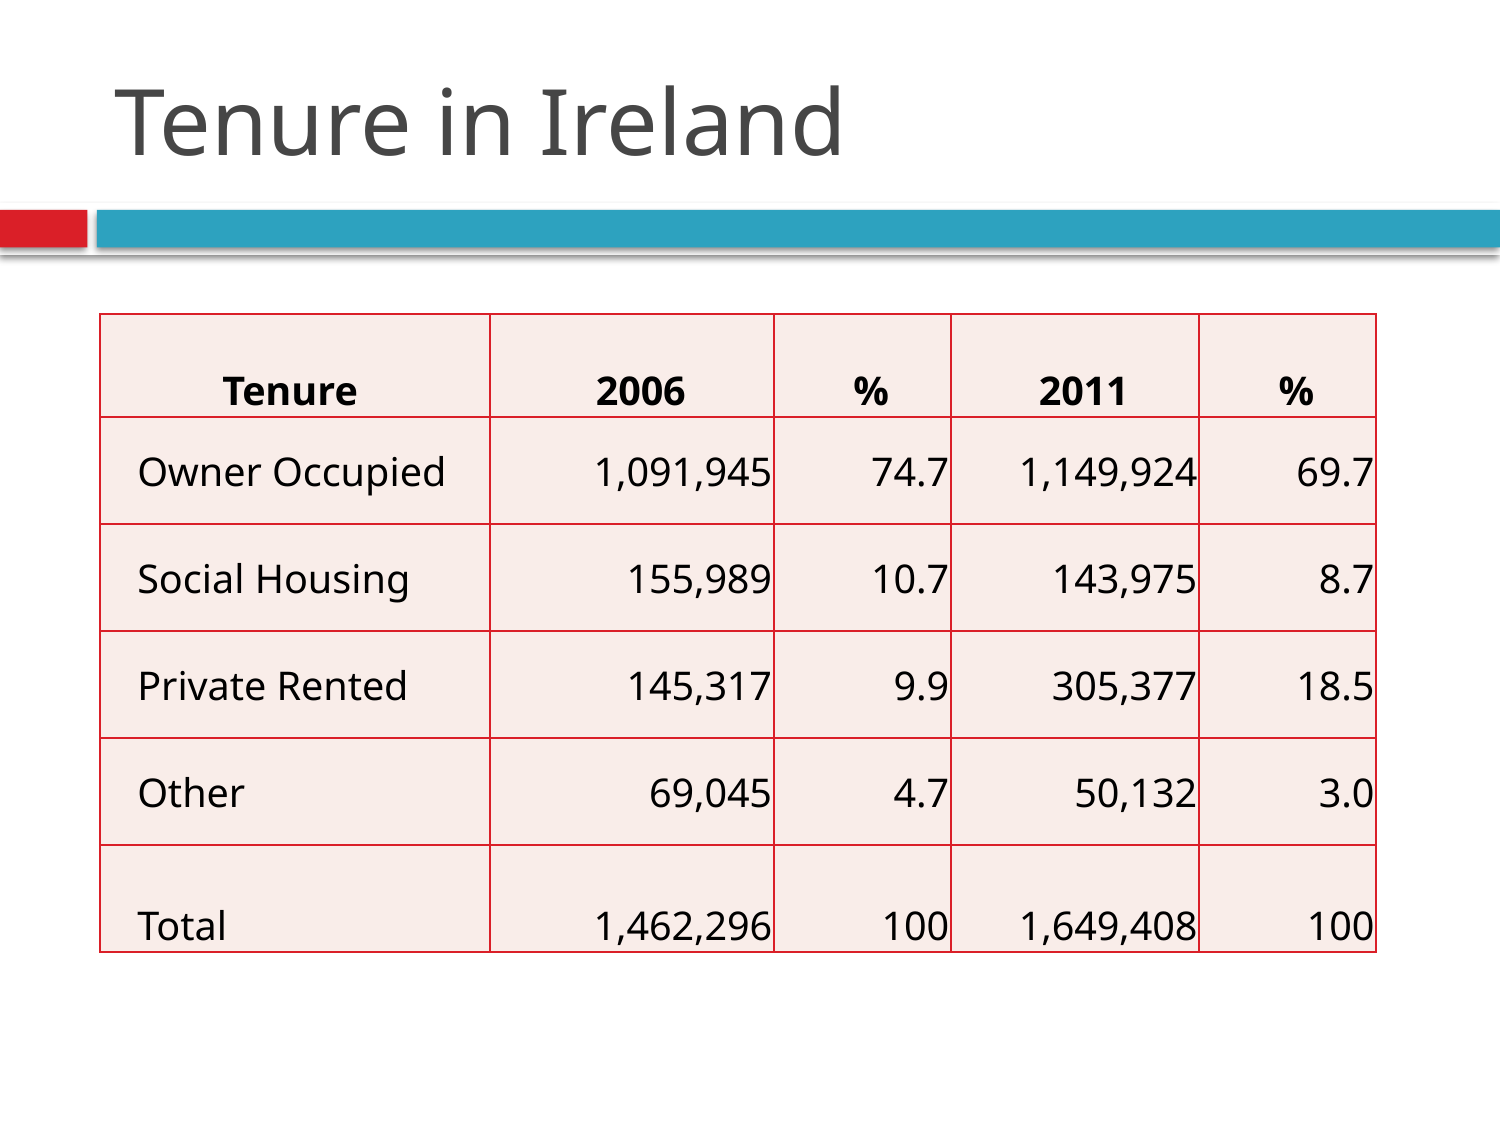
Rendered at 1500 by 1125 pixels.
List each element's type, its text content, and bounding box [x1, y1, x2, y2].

table_cell Other [101, 739, 489, 844]
table_cell 18.5 [1200, 632, 1375, 737]
table_cell 100 [775, 846, 950, 951]
title Tenure in Ireland [99, 37, 1438, 201]
table_header % [775, 315, 950, 416]
table_cell 10.7 [775, 525, 950, 630]
table_cell 1,149,924 [952, 418, 1198, 523]
table_header % [1200, 315, 1375, 416]
table_cell 1,462,296 [491, 846, 773, 951]
table_cell 4.7 [775, 739, 950, 844]
table_cell 50,132 [952, 739, 1198, 844]
table_cell 1,649,408 [952, 846, 1198, 951]
table_cell 143,975 [952, 525, 1198, 630]
table_cell 74.7 [775, 418, 950, 523]
table_header 2011 [952, 315, 1198, 416]
table_header 2006 [491, 315, 773, 416]
table_cell 9.9 [775, 632, 950, 737]
table_cell 69.7 [1200, 418, 1375, 523]
table_cell Total [101, 846, 489, 951]
table_cell 100 [1200, 846, 1375, 951]
table_cell Owner Occupied [101, 418, 489, 523]
table_cell 305,377 [952, 632, 1198, 737]
table_cell 8.7 [1200, 525, 1375, 630]
table_cell 3.0 [1200, 739, 1375, 844]
table_cell 1,091,945 [491, 418, 773, 523]
table_cell Social Housing [101, 525, 489, 630]
table_cell 155,989 [491, 525, 773, 630]
table_cell Private Rented [101, 632, 489, 737]
table_cell 69,045 [491, 739, 773, 844]
table_cell 145,317 [491, 632, 773, 737]
table_header Tenure [101, 315, 489, 416]
